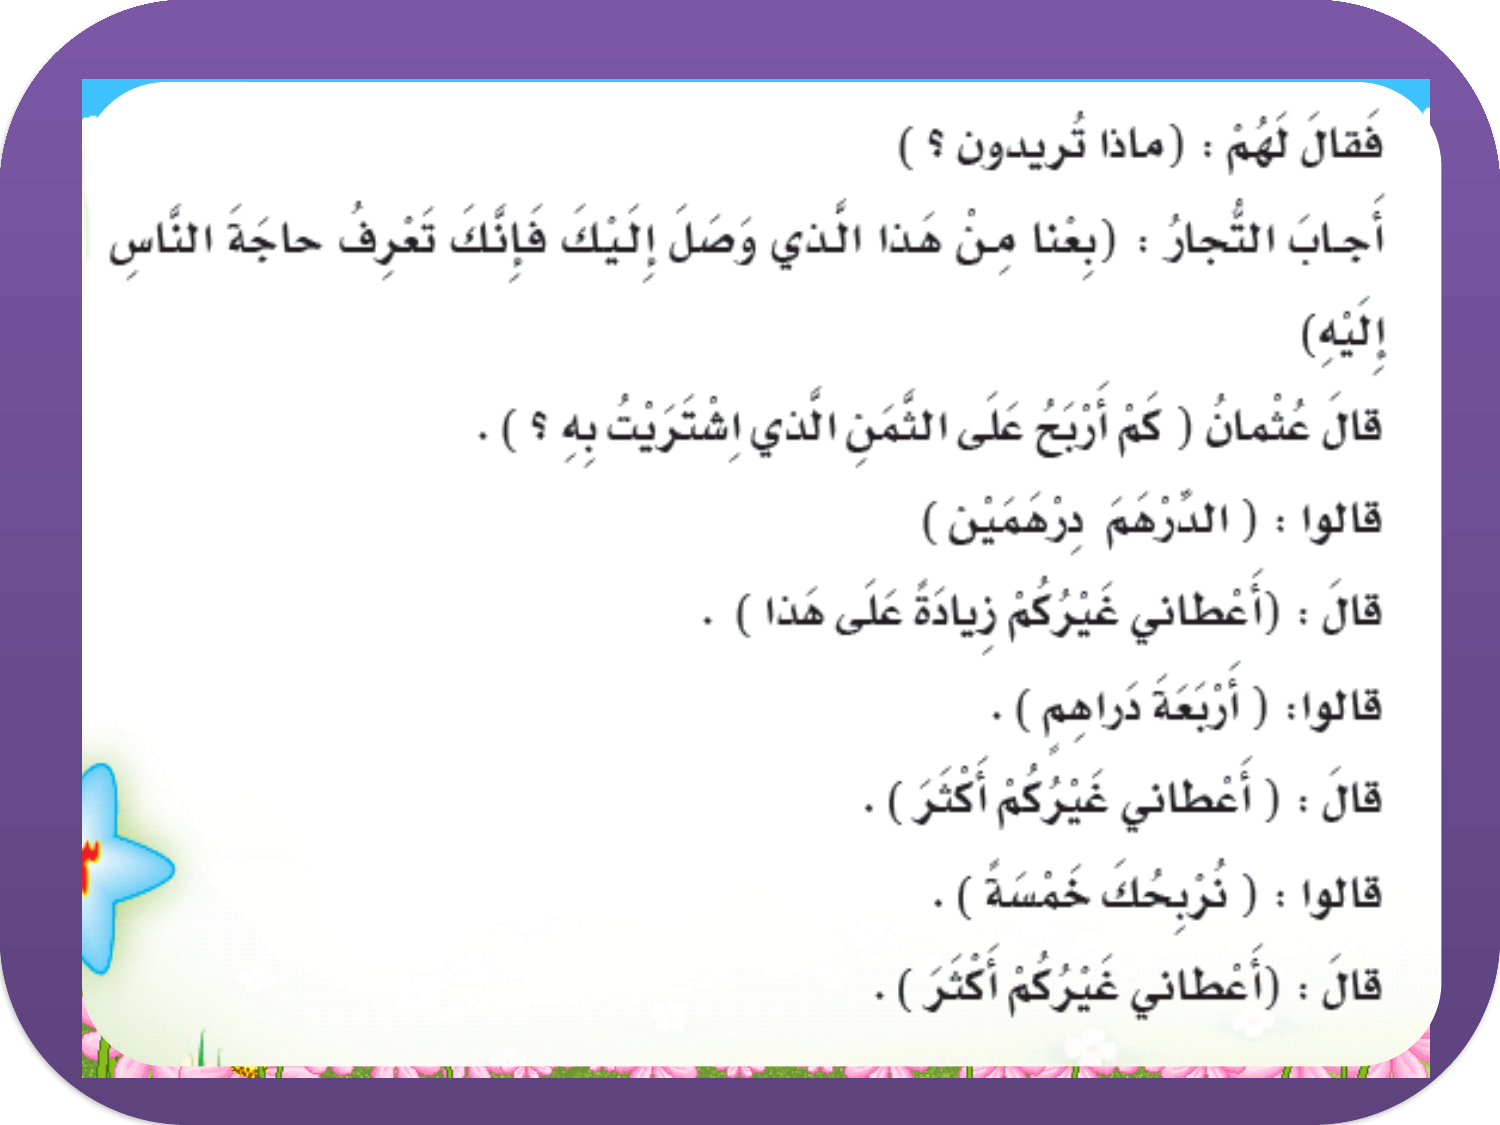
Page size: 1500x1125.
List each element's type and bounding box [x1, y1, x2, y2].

text_box [0, 0, 1500, 1125]
picture [81, 79, 1442, 1079]
